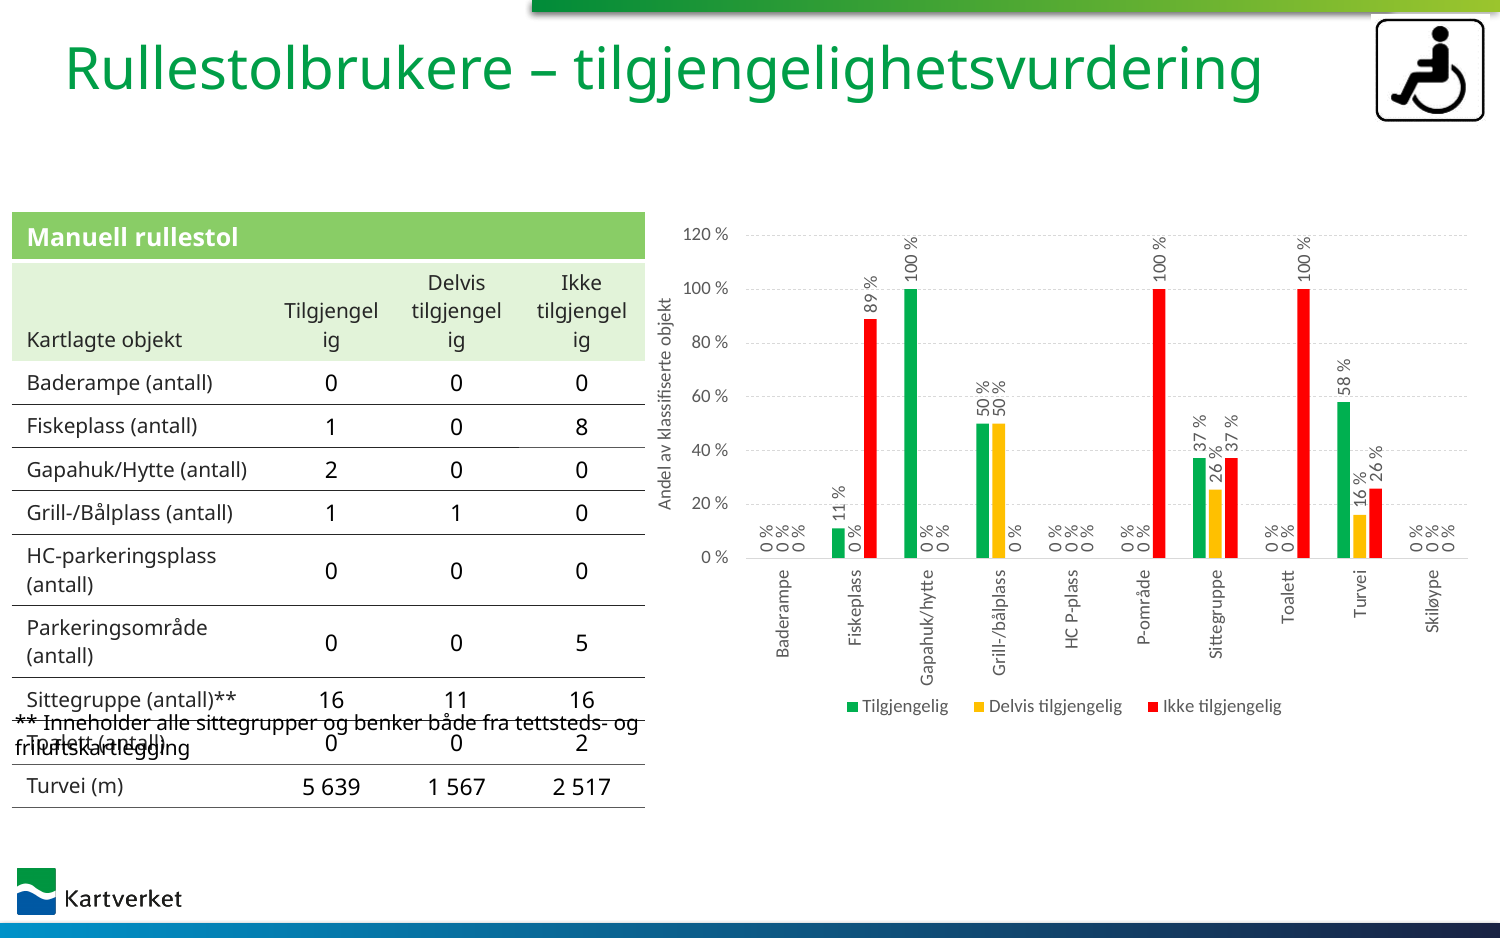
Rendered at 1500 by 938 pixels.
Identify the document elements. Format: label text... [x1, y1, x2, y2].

table_cell 1 [394, 491, 519, 534]
table_cell Kartlagte objekt [12, 263, 269, 361]
table_cell 2 517 [519, 768, 645, 807]
table_cell 0 [394, 448, 519, 490]
table_cell Grill-/Bålplass (antall) [12, 491, 269, 534]
table_cell 0 [269, 606, 394, 677]
table_cell Tilgjengelig [269, 263, 394, 361]
table_cell 5 [519, 606, 638, 677]
table_cell 0 [394, 606, 519, 677]
table_cell 0 [394, 535, 519, 605]
table_cell 0 [394, 405, 519, 447]
table_cell Parkeringsområde (antall) [12, 606, 269, 677]
table_cell 5 639 [269, 768, 394, 807]
table_cell 16 [269, 678, 394, 702]
text_box Rullestolbrukere – tilgjengelighetsvurdering [49, 12, 1372, 109]
text_box ** Inneholder alle sittegrupper og benker både fra tettsteds- og friluftskartlegging [0, 702, 745, 768]
table_cell 1 567 [394, 768, 519, 807]
table_cell Baderampe (antall) [12, 361, 269, 404]
table_cell 1 [269, 491, 394, 534]
table_header Manuell rullestol [12, 212, 645, 259]
table_cell 0 [519, 535, 638, 605]
table_cell 0 [394, 361, 519, 404]
table_cell 16 [519, 678, 638, 702]
table_cell Delvis tilgjengelig [394, 263, 519, 361]
table_cell Gapahuk/Hytte (antall) [12, 448, 269, 490]
picture [643, 218, 1480, 728]
table_cell 0 [519, 491, 638, 534]
table_cell Sittegruppe (antall)** [12, 678, 269, 702]
table_cell 2 [269, 448, 394, 490]
table_cell 8 [519, 405, 638, 447]
table_cell 0 [519, 361, 638, 404]
table_cell Ikke tilgjengelig [519, 263, 638, 361]
table_cell Fiskeplass (antall) [12, 405, 269, 447]
table_cell Turvei (m) [12, 768, 269, 807]
table_cell 0 [269, 361, 394, 404]
table_cell 0 [269, 535, 394, 605]
table_cell HC-parkeringsplass (antall) [12, 535, 269, 605]
table_cell 0 [519, 448, 638, 490]
table_cell 11 [394, 678, 519, 702]
picture [1371, 13, 1491, 127]
table_cell 1 [269, 405, 394, 447]
